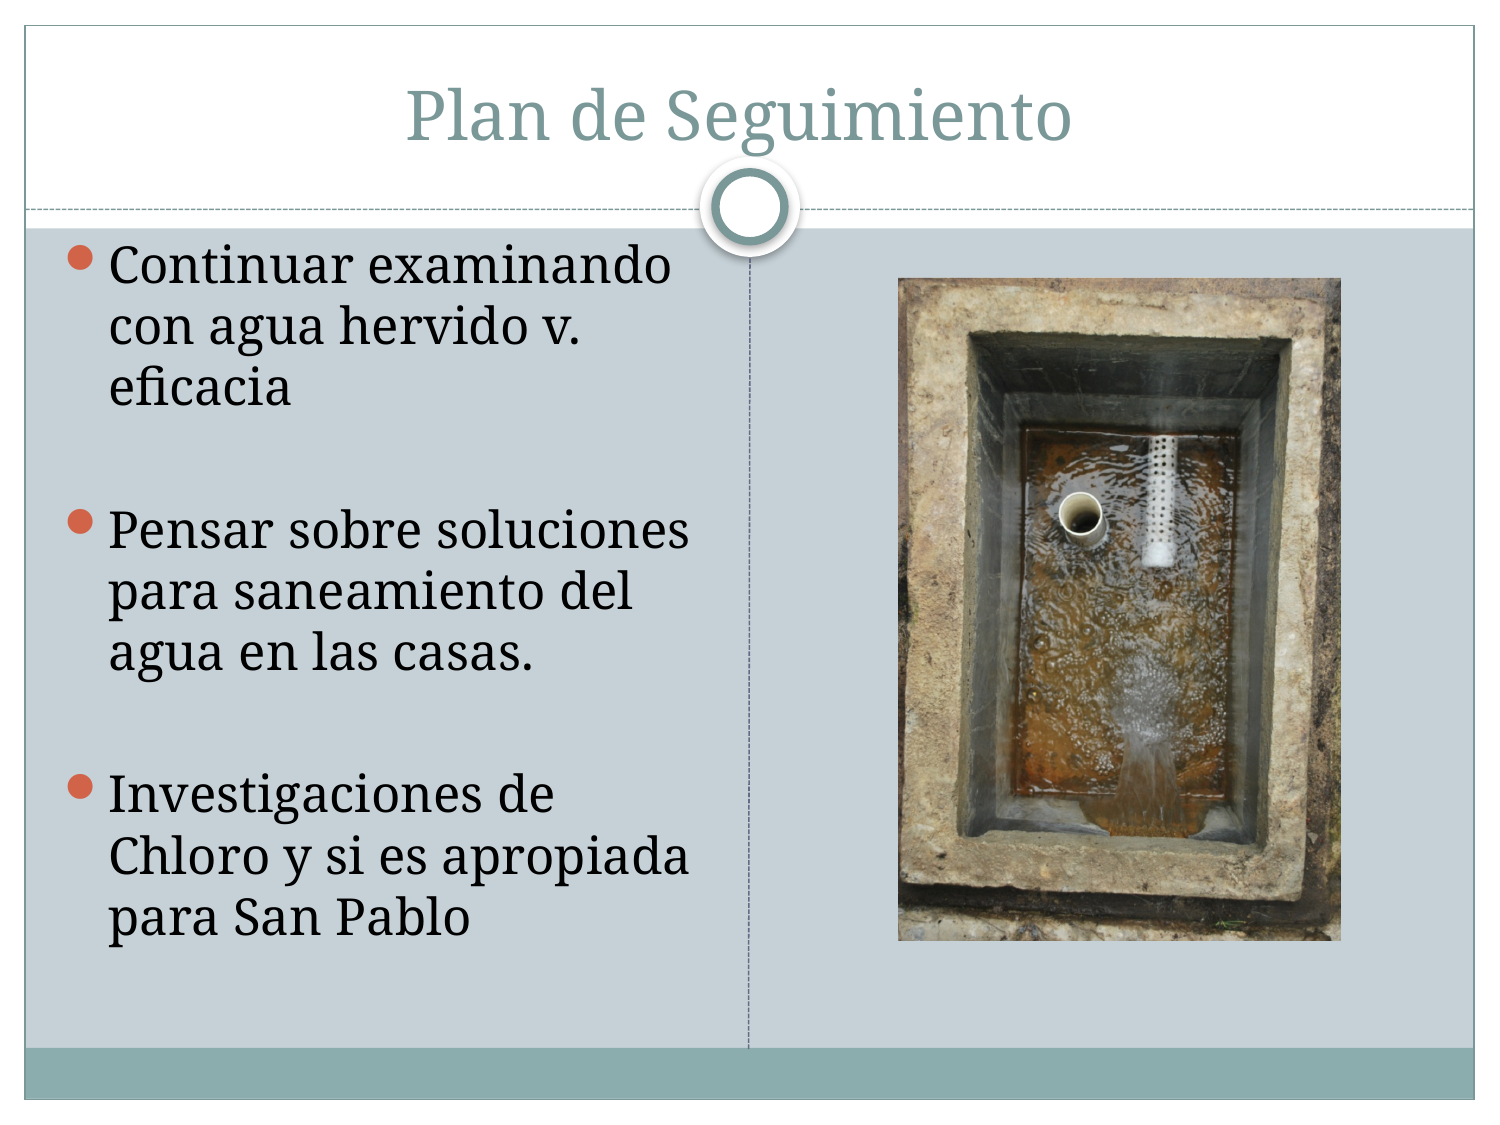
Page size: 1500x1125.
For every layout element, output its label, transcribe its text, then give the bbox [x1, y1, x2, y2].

title Plan de Seguimiento [49, 37, 1450, 162]
picture [898, 278, 1341, 386]
list Continuar examinando con agua hervido v. eficacia Pensar sobre soluciones para saneamiento del agua en las casas. Investigaciones de Chloro y si es apropiada para San Pablo [49, 224, 712, 993]
picture [898, 831, 1341, 941]
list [787, 386, 1451, 831]
